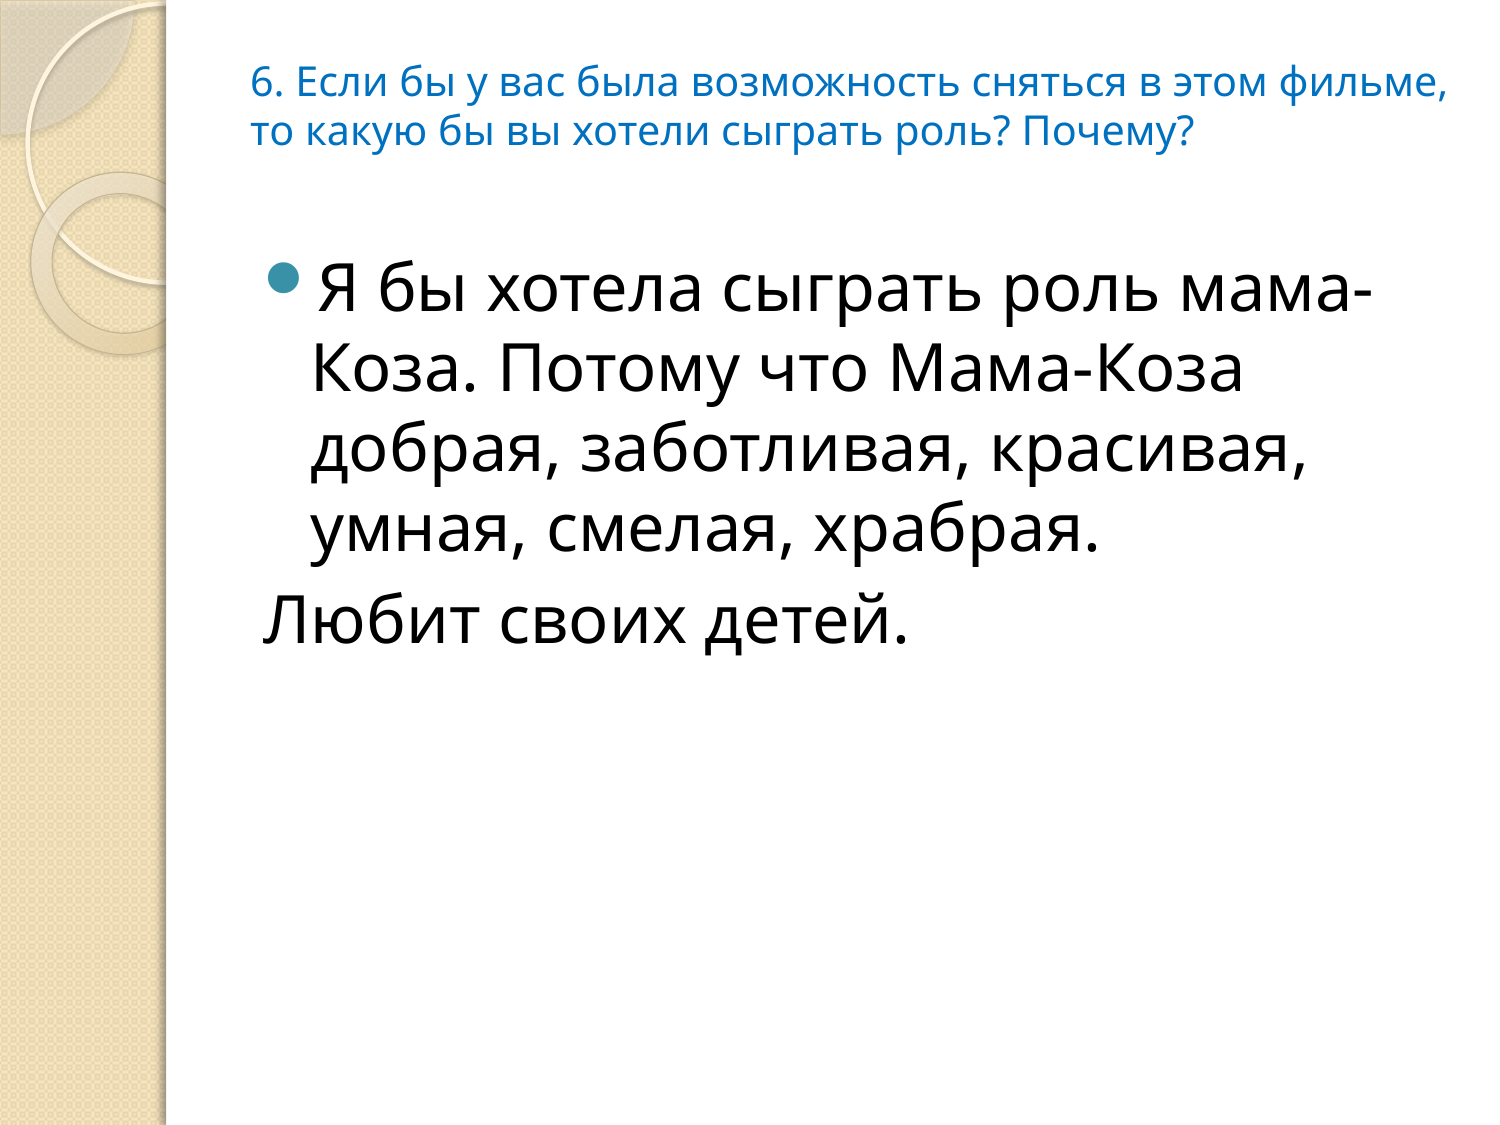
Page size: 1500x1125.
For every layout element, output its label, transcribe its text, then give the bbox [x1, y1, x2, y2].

list Я бы хотела сыграть роль мама-Коза. Потому что Мама-Коза добрая, заботливая, красивая, умная, смелая, храбрая. Любит своих детей. [235, 237, 1466, 1025]
title 6. Если бы у вас была возможность сняться в этом фильме, то какую бы вы хотели сыграть роль? Почему? [235, 45, 1466, 233]
